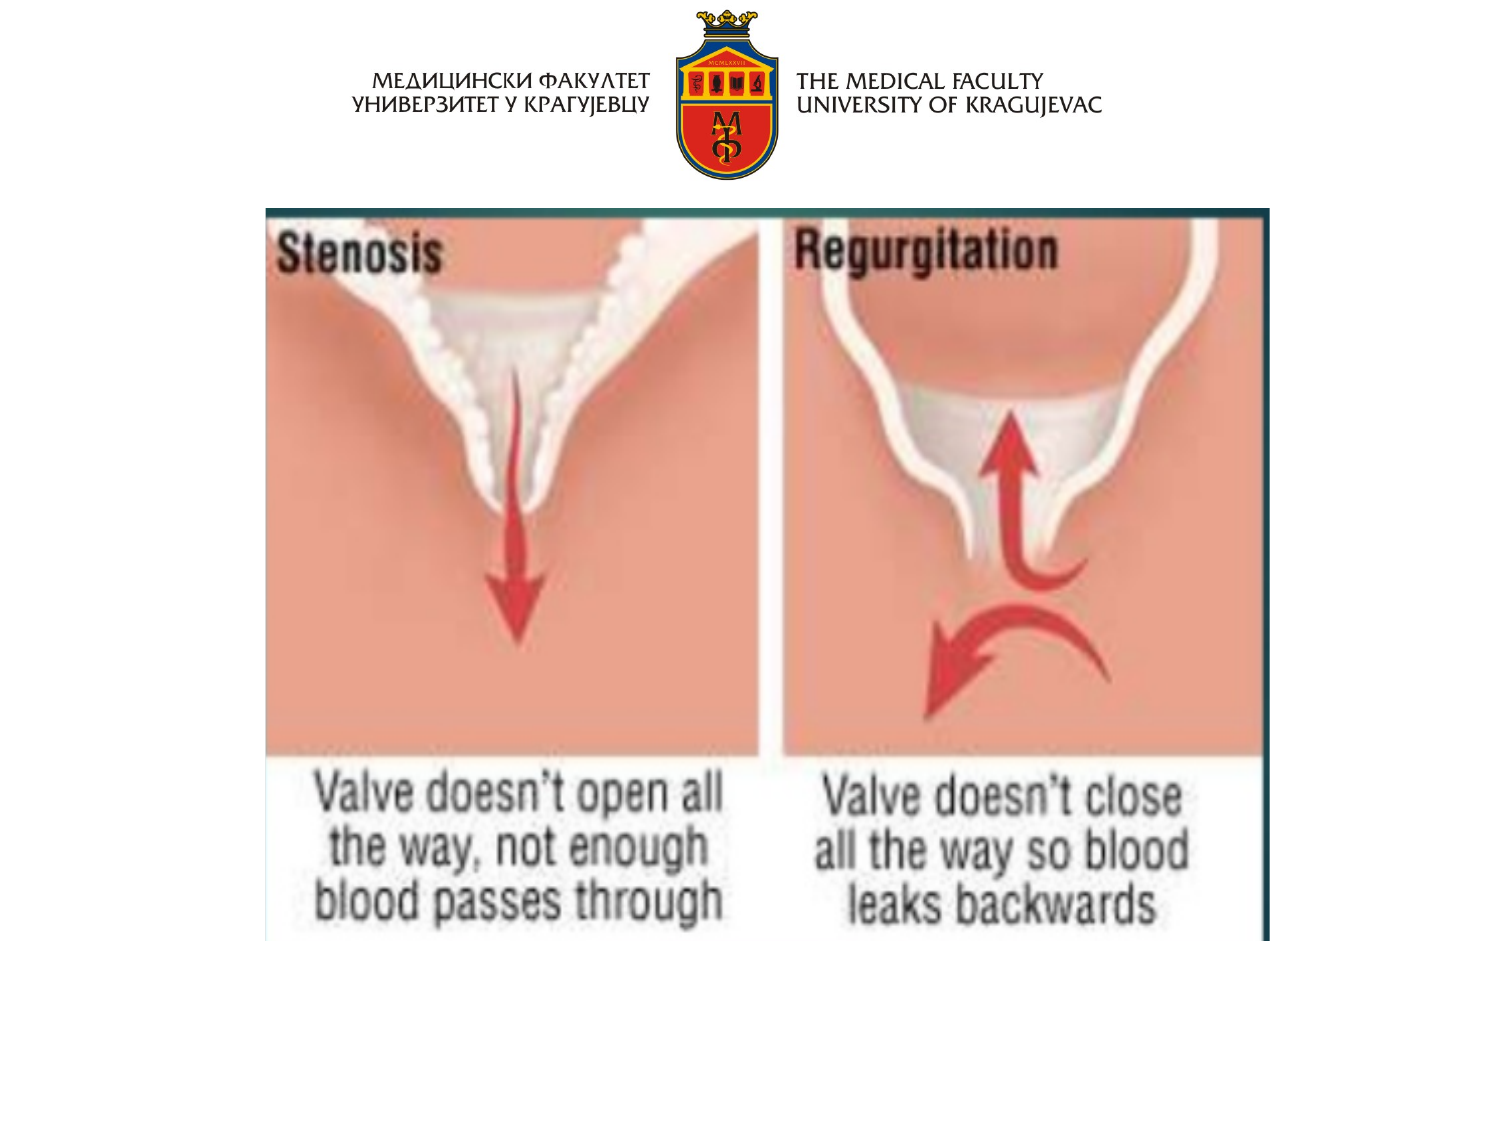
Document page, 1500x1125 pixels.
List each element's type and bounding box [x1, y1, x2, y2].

picture [328, 0, 1125, 191]
picture [265, 207, 1270, 941]
